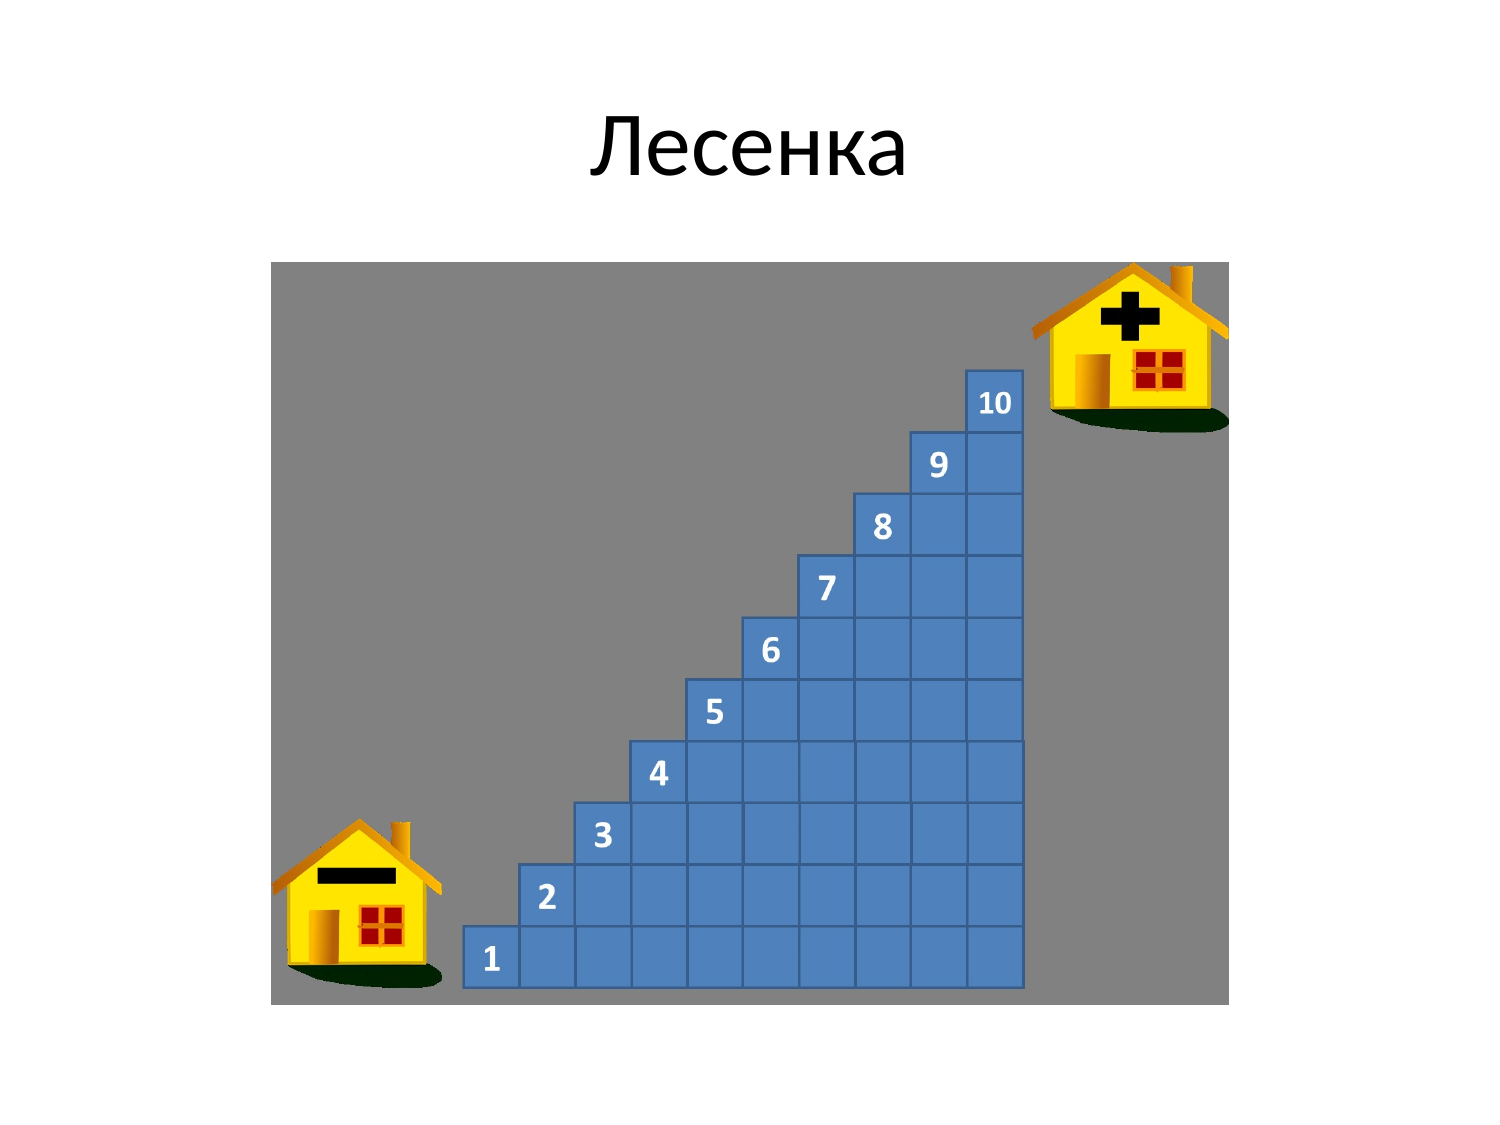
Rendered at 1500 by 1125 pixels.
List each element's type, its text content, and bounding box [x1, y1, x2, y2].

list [271, 262, 1229, 1006]
title Лесенка [75, 45, 1425, 233]
